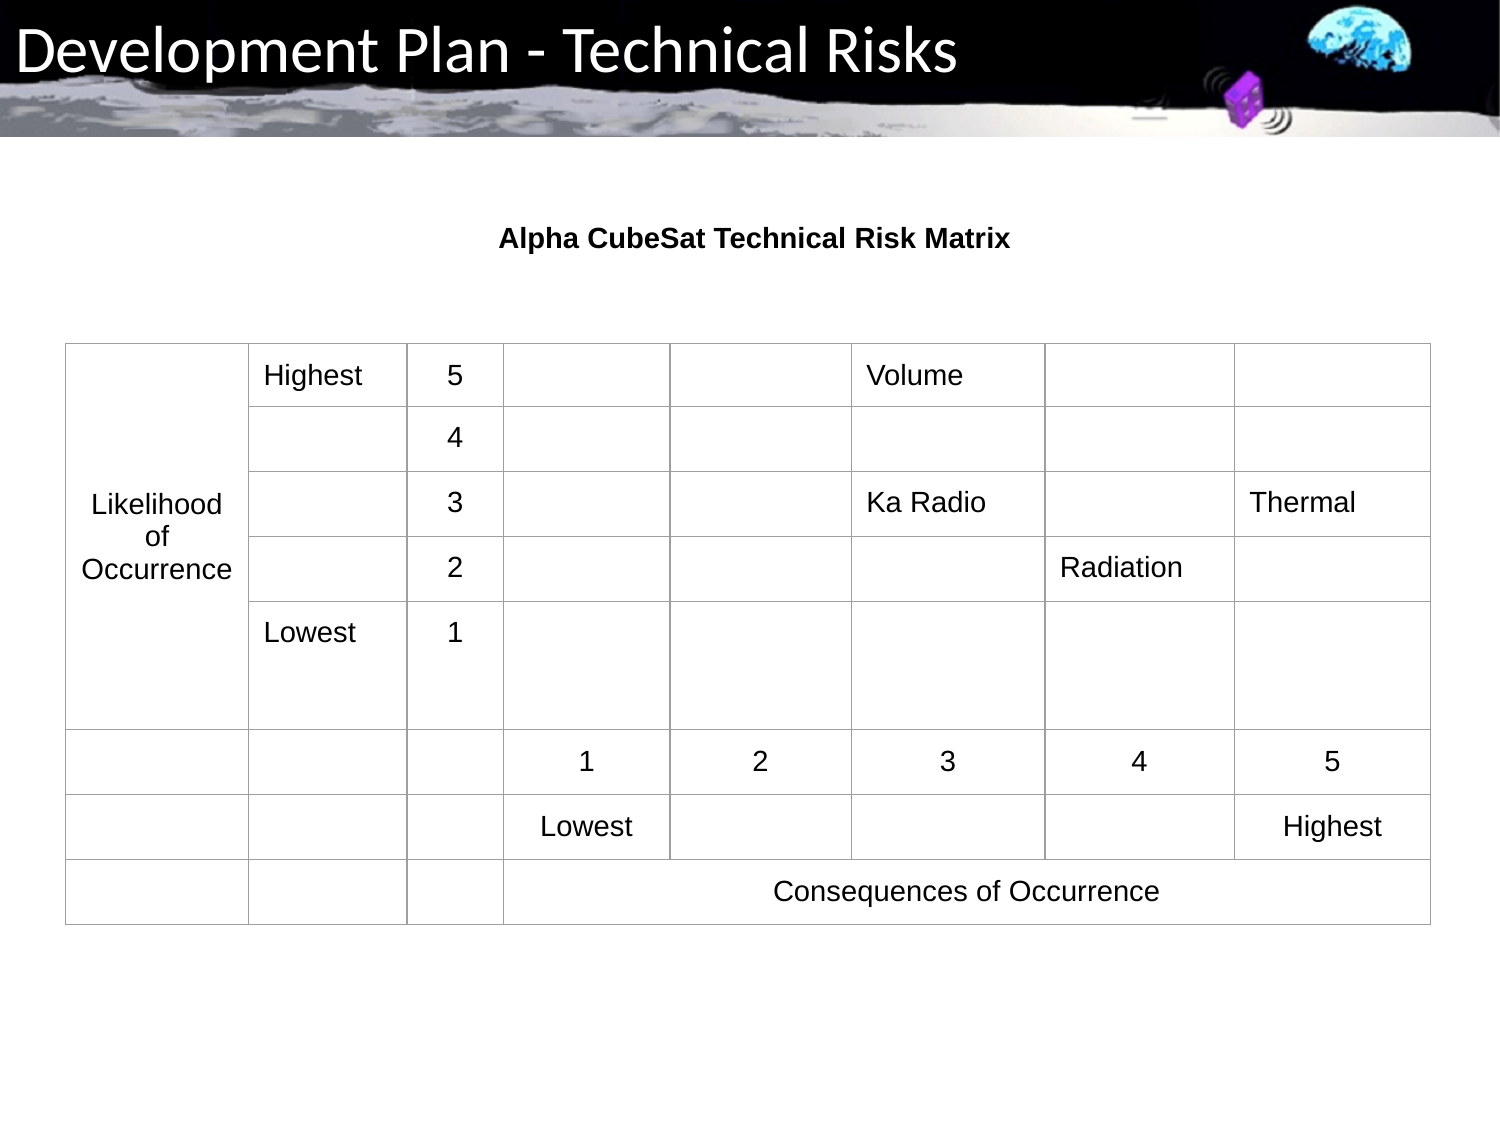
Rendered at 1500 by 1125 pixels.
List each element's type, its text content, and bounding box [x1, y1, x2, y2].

table_cell 3 [408, 472, 503, 536]
table_cell 5 [1235, 730, 1430, 794]
table_cell [1046, 407, 1234, 471]
table_cell [1235, 602, 1430, 729]
table_cell [249, 407, 406, 471]
table_cell [671, 537, 851, 601]
table_cell 4 [1046, 730, 1234, 794]
table_cell [671, 407, 851, 471]
table_cell [504, 537, 669, 601]
table_cell 2 [408, 537, 503, 601]
table_cell [1235, 537, 1430, 601]
table_header [671, 344, 851, 406]
table_cell 1 [408, 602, 503, 729]
table_header [1235, 344, 1430, 406]
table_cell [504, 602, 669, 729]
text_box Alpha CubeSat Technical Risk Matrix [206, 203, 1304, 260]
table_cell [852, 795, 1044, 859]
table_cell 2 [671, 730, 851, 794]
table_cell 1 [504, 730, 669, 794]
table_cell [1235, 407, 1430, 471]
table_cell [1046, 795, 1234, 859]
table_header Likelihood of Occurrence [66, 344, 248, 729]
table_cell [66, 795, 248, 859]
table_cell [408, 795, 503, 859]
table_header 5 [408, 344, 503, 406]
table_cell [249, 860, 406, 924]
table_header Volume [852, 344, 1044, 406]
table_cell Radiation [1046, 537, 1234, 601]
table_cell [852, 602, 1044, 729]
title Development Plan - Technical Risks [0, 0, 1085, 92]
table_cell [66, 860, 248, 924]
picture [0, 0, 1500, 137]
table_cell [249, 472, 406, 536]
table_cell Consequences of Occurrence [504, 860, 1430, 924]
table_cell [1046, 472, 1234, 536]
table_cell [408, 730, 503, 794]
table_cell [504, 472, 669, 536]
table_cell [1046, 602, 1234, 729]
table_cell Lowest [504, 795, 669, 859]
table_cell [249, 537, 406, 601]
table_cell [671, 795, 851, 859]
table_cell [852, 537, 1044, 601]
table_cell [671, 472, 851, 536]
table_cell [671, 602, 851, 729]
table_cell 3 [852, 730, 1044, 794]
table_cell [249, 730, 406, 794]
table_cell [249, 795, 406, 859]
table_cell [66, 730, 248, 794]
table_header [504, 344, 669, 406]
table_header [1046, 344, 1234, 406]
table_cell Thermal [1235, 472, 1430, 536]
table_cell Highest [1235, 795, 1430, 859]
table_cell [852, 407, 1044, 471]
table_cell 4 [408, 407, 503, 471]
table_header Highest [249, 344, 406, 406]
table_cell Lowest [249, 602, 406, 729]
table_cell [408, 860, 503, 924]
table_cell [504, 407, 669, 471]
table_cell Ka Radio [852, 472, 1044, 536]
